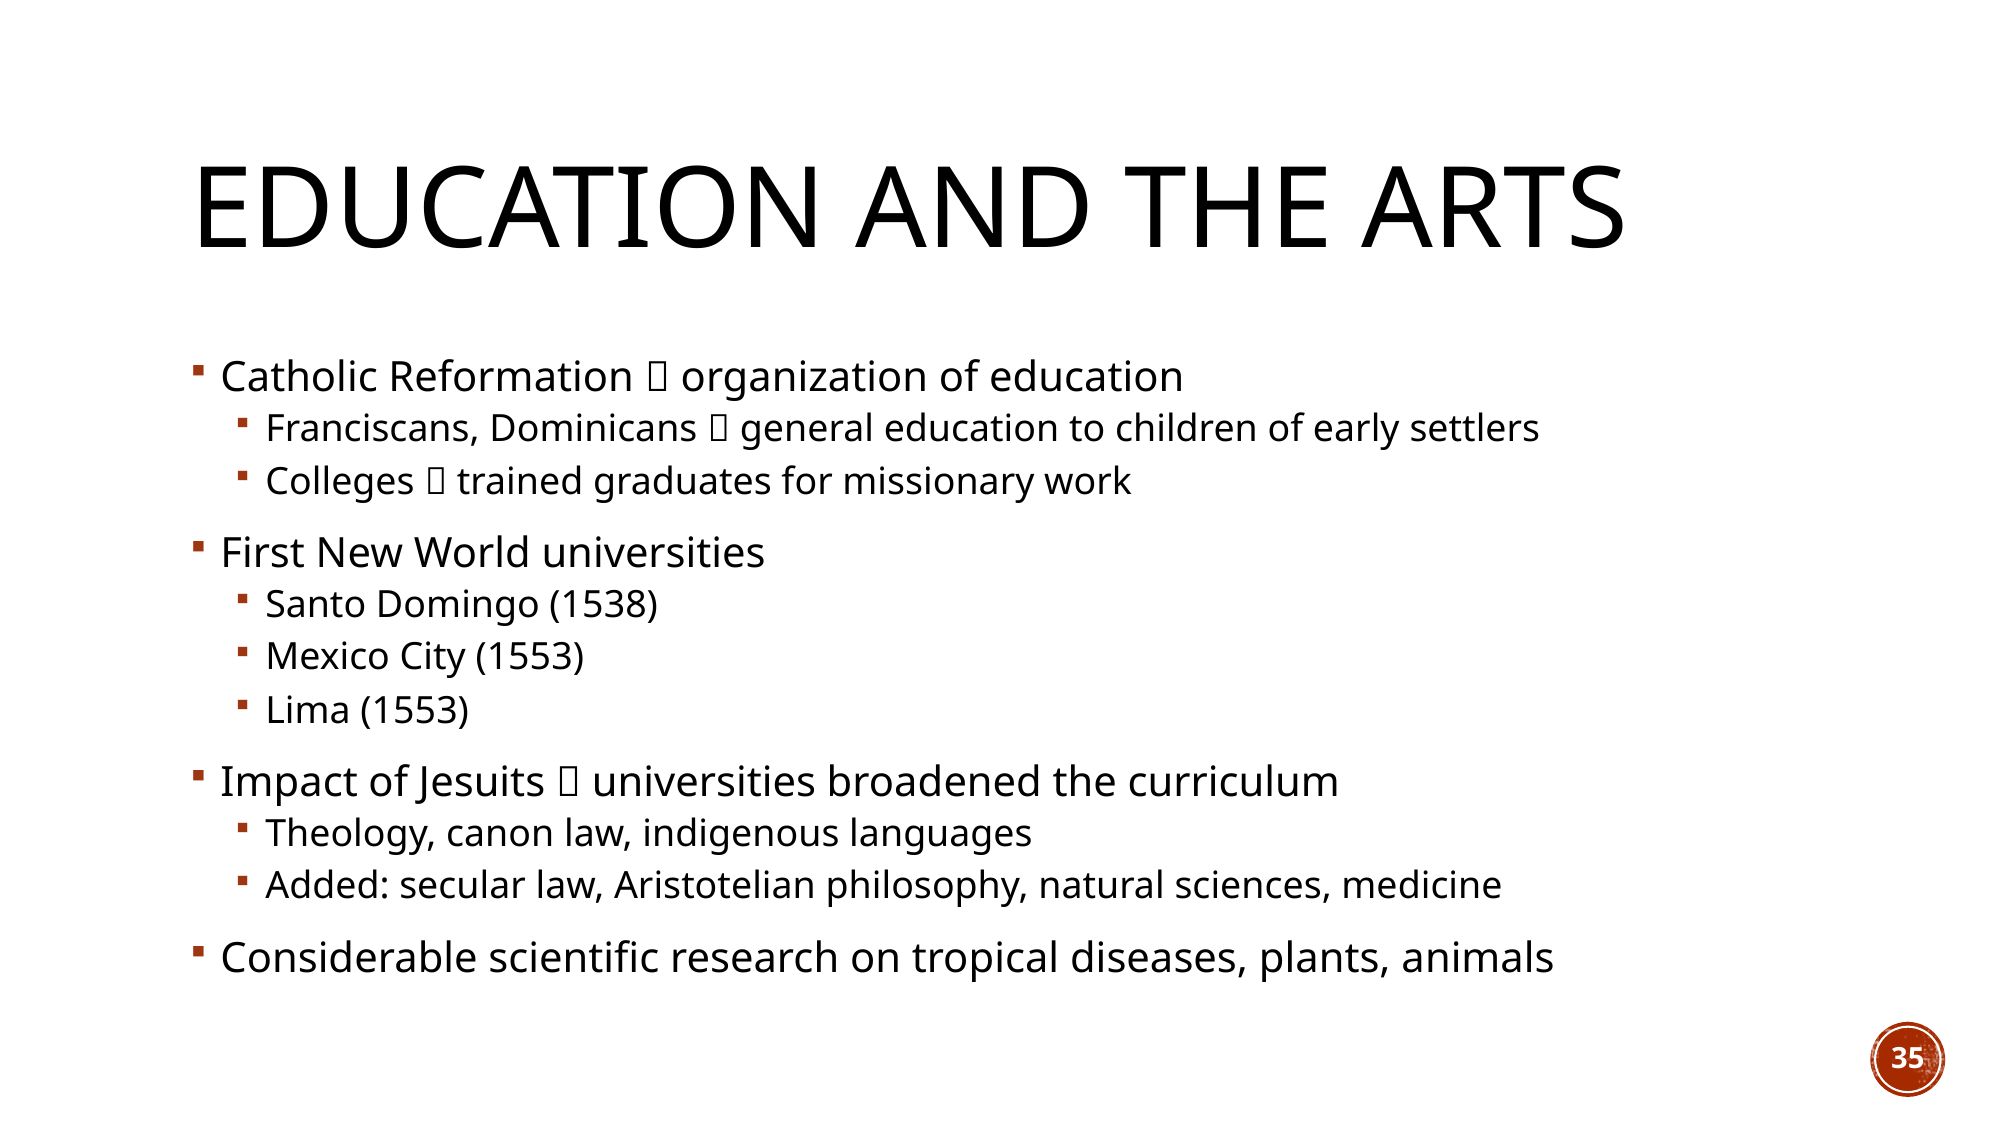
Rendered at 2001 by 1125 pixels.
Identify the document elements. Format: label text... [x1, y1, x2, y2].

list Catholic Reformation  organization of education Franciscans, Dominicans  general education to children of early settlers Colleges  trained graduates for missionary work First New World universities Santo Domingo (1538) Mexico City (1553) Lima (1553) Impact of Jesuits  universities broadened the curriculum Theology, canon law, indigenous languages Added: secular law, Aristotelian philosophy, natural sciences, medicine Considerable scientific research on tropical diseases, plants, animals [175, 348, 1826, 1013]
slide_number 35 [1855, 1028, 1961, 1089]
title Education and the arts [175, 79, 1826, 344]
